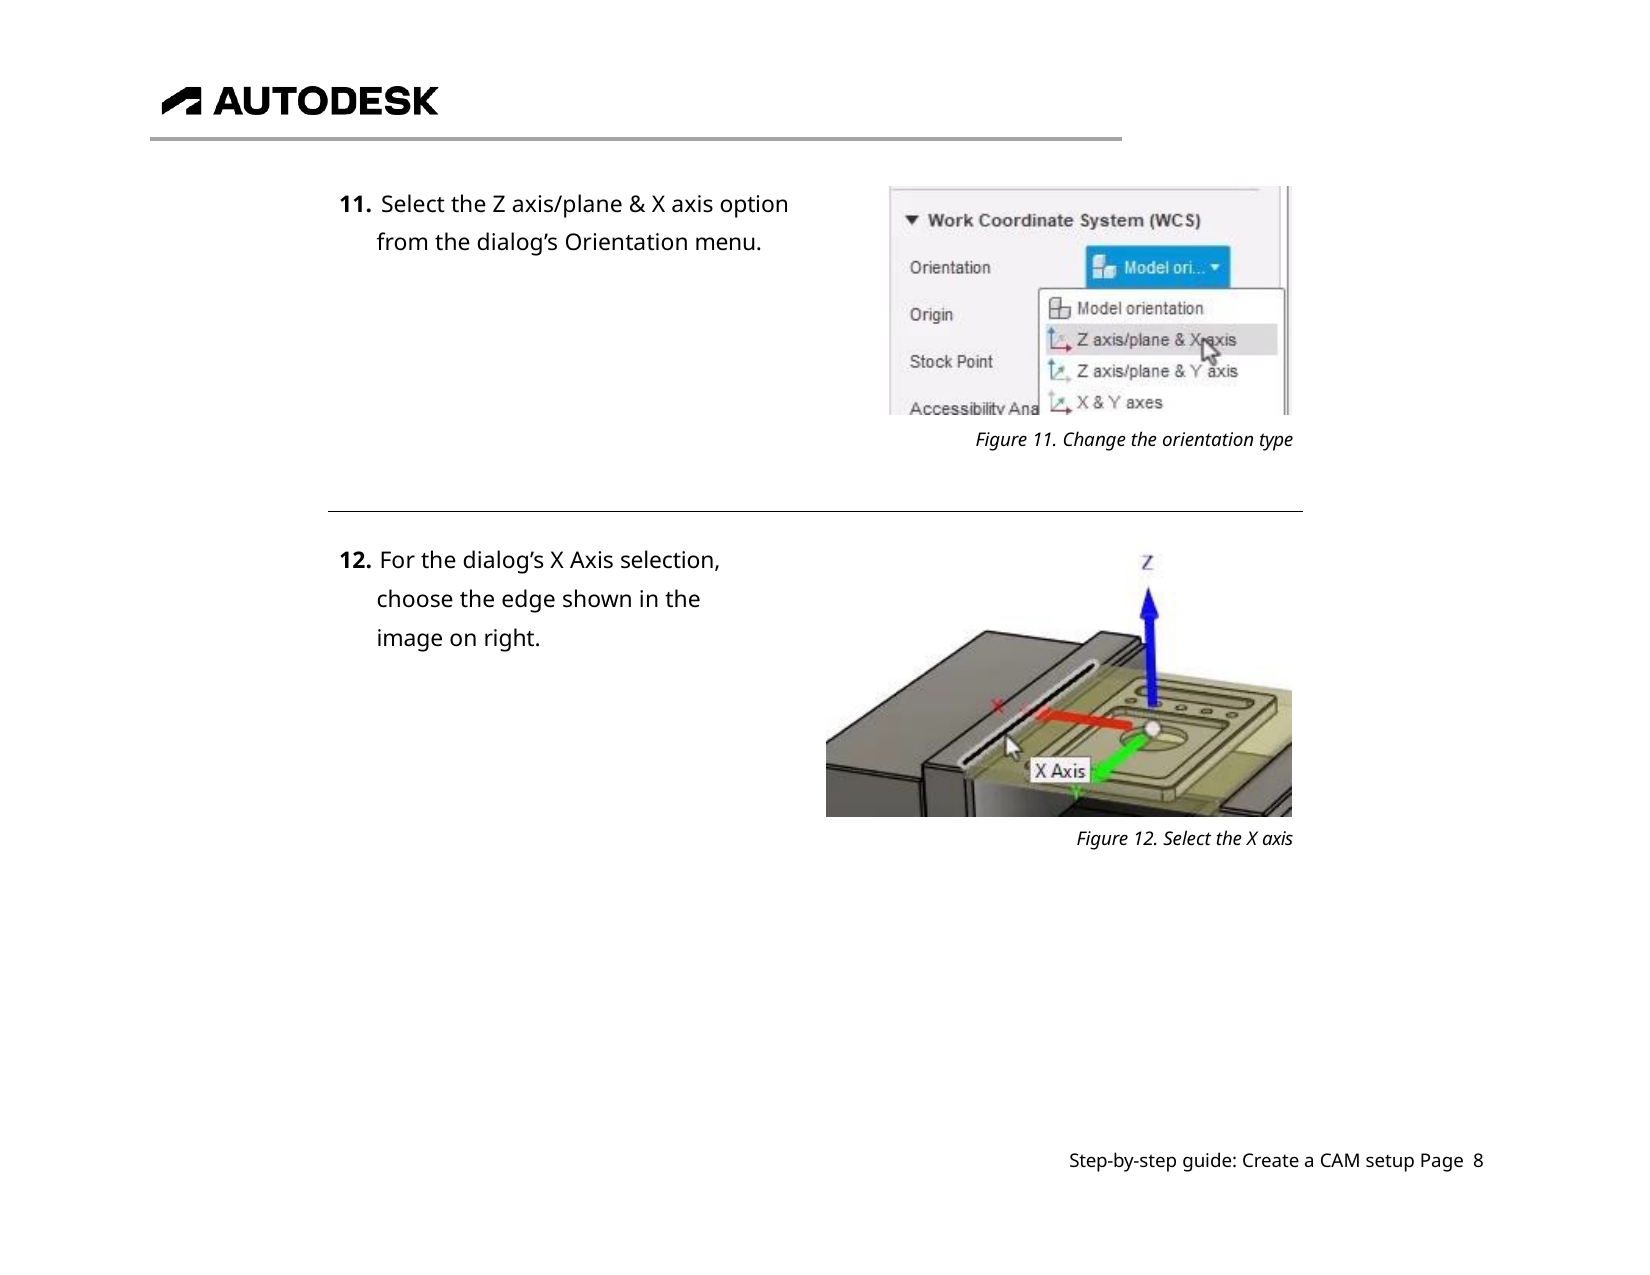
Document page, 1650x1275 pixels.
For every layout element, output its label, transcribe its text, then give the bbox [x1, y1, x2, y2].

picture [161, 86, 439, 115]
picture [888, 186, 1292, 415]
table_header Figure 11. Change the orientation type [808, 187, 1303, 511]
table_cell 12. For the dialog’s X Axis selection, choose the edge shown in the image on right. [328, 512, 808, 863]
table_header 11. Select the Z axis/plane & X axis option from the dialog’s Orientation menu. [328, 187, 808, 511]
slide_number Step-by-step guide: Create a CAM setup Page 10 [1067, 1145, 1509, 1275]
picture [825, 541, 1292, 818]
table_cell Figure 12. Select the X axis [808, 512, 1303, 863]
